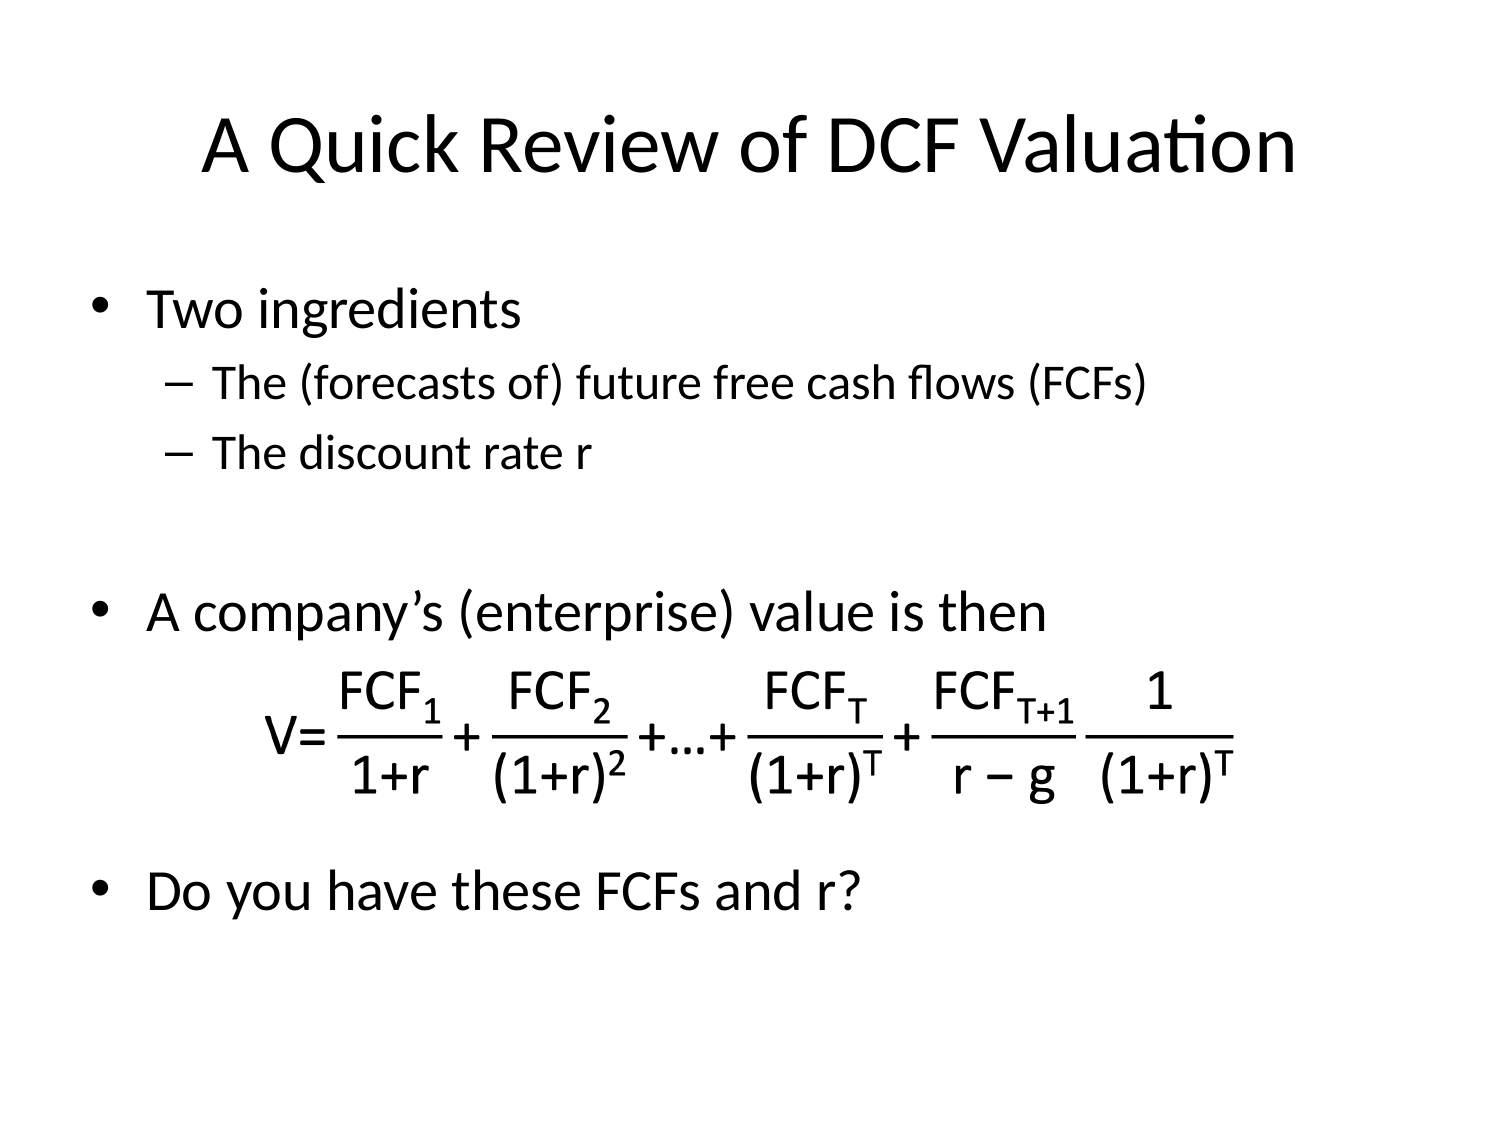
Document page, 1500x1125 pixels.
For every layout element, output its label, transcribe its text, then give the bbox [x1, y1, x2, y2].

list Two ingredients The (forecasts of) future free cash flows (FCFs) The discount rate r A company’s (enterprise) value is then Do you have these FCFs and r? [75, 262, 1425, 1005]
title A Quick Review of DCF Valuation [75, 45, 1425, 233]
picture [262, 662, 1238, 811]
